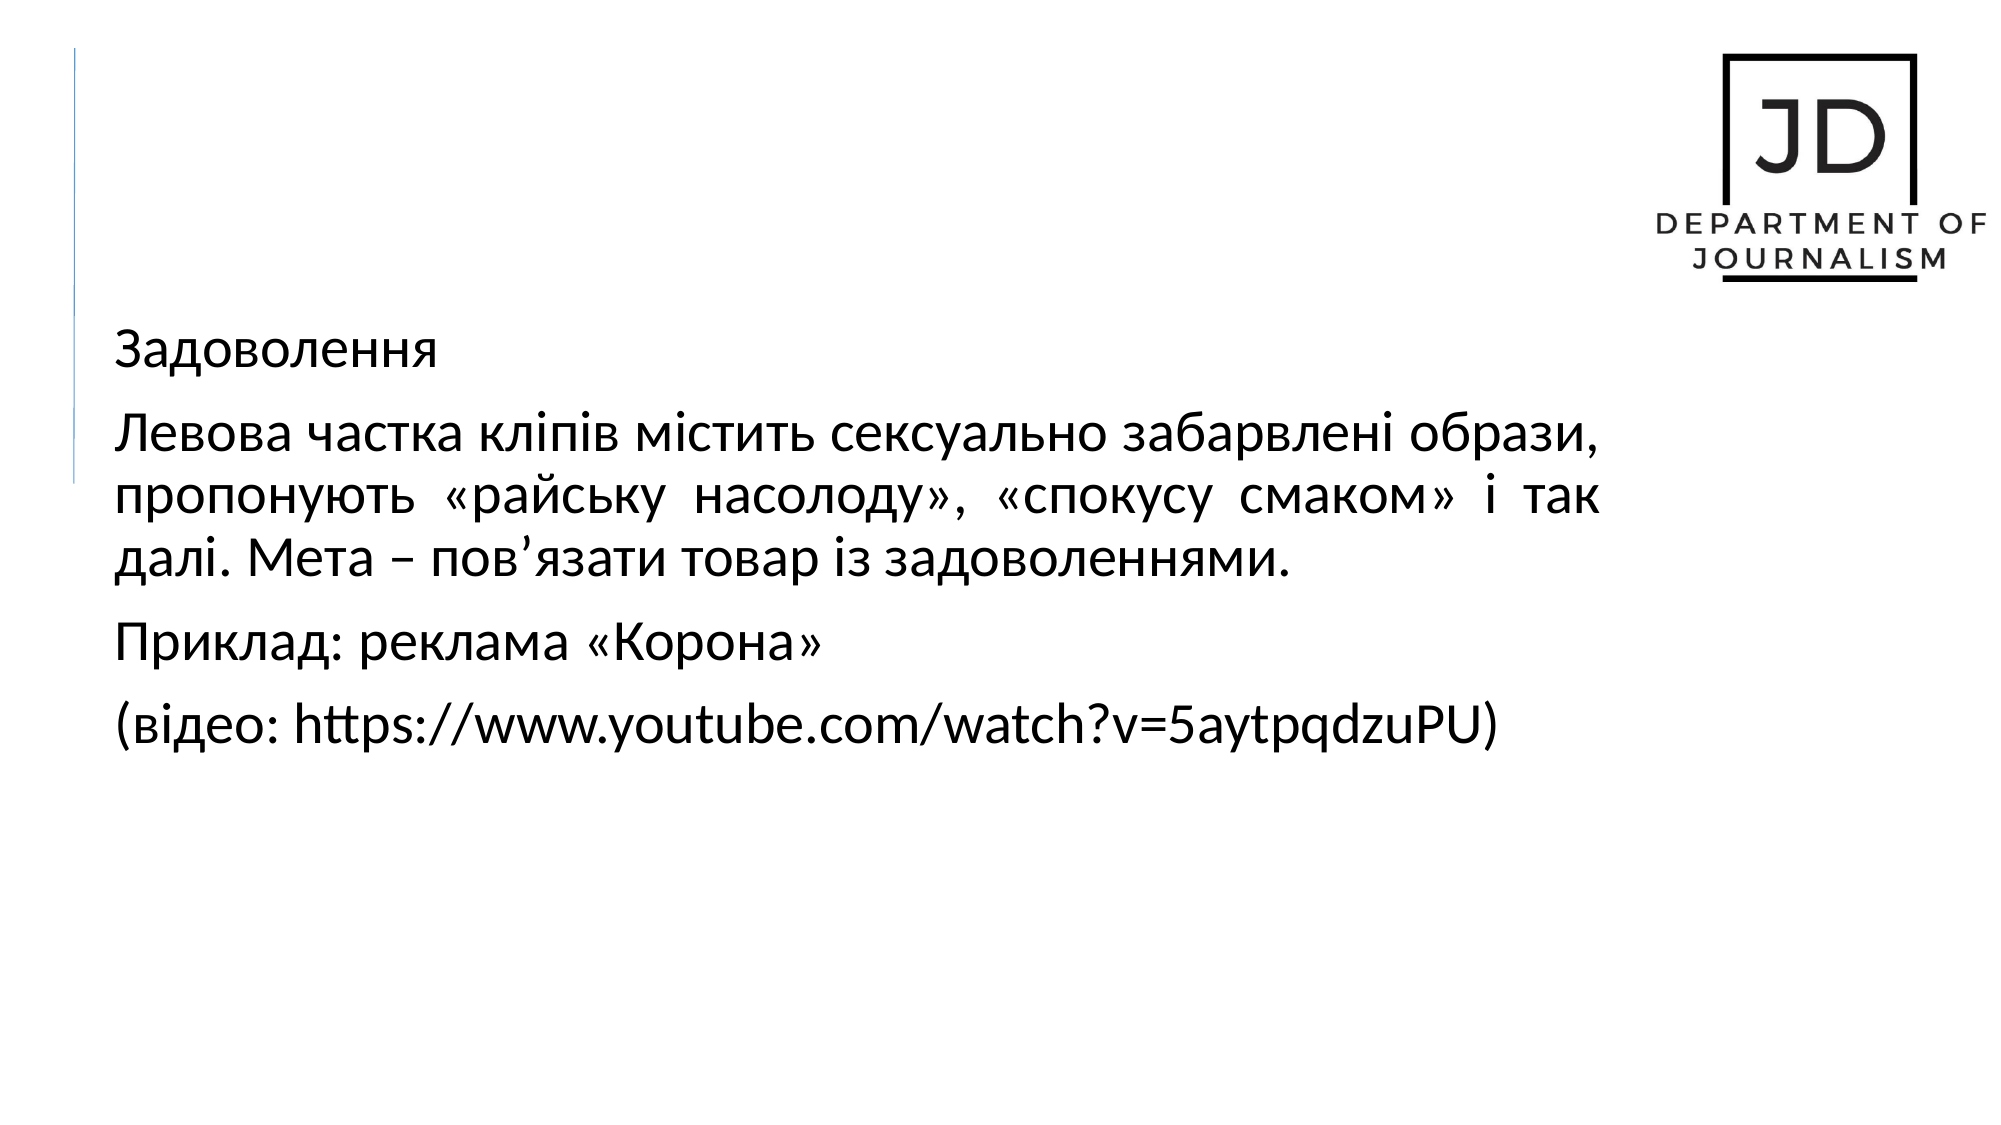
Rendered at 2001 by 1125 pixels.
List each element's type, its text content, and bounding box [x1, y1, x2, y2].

list Задоволення Левова частка кліпів містить сексуально забарвлені образи, пропонують «райську насолоду», «спокусу смаком» і так далі. Мета – пов’язати товар із задоволеннями. Приклад: реклама «Корона» (відео: https://www.youtube.com/watch?v=5aytpqdzuPU) [99, 309, 1617, 1096]
picture [1641, 0, 2000, 358]
